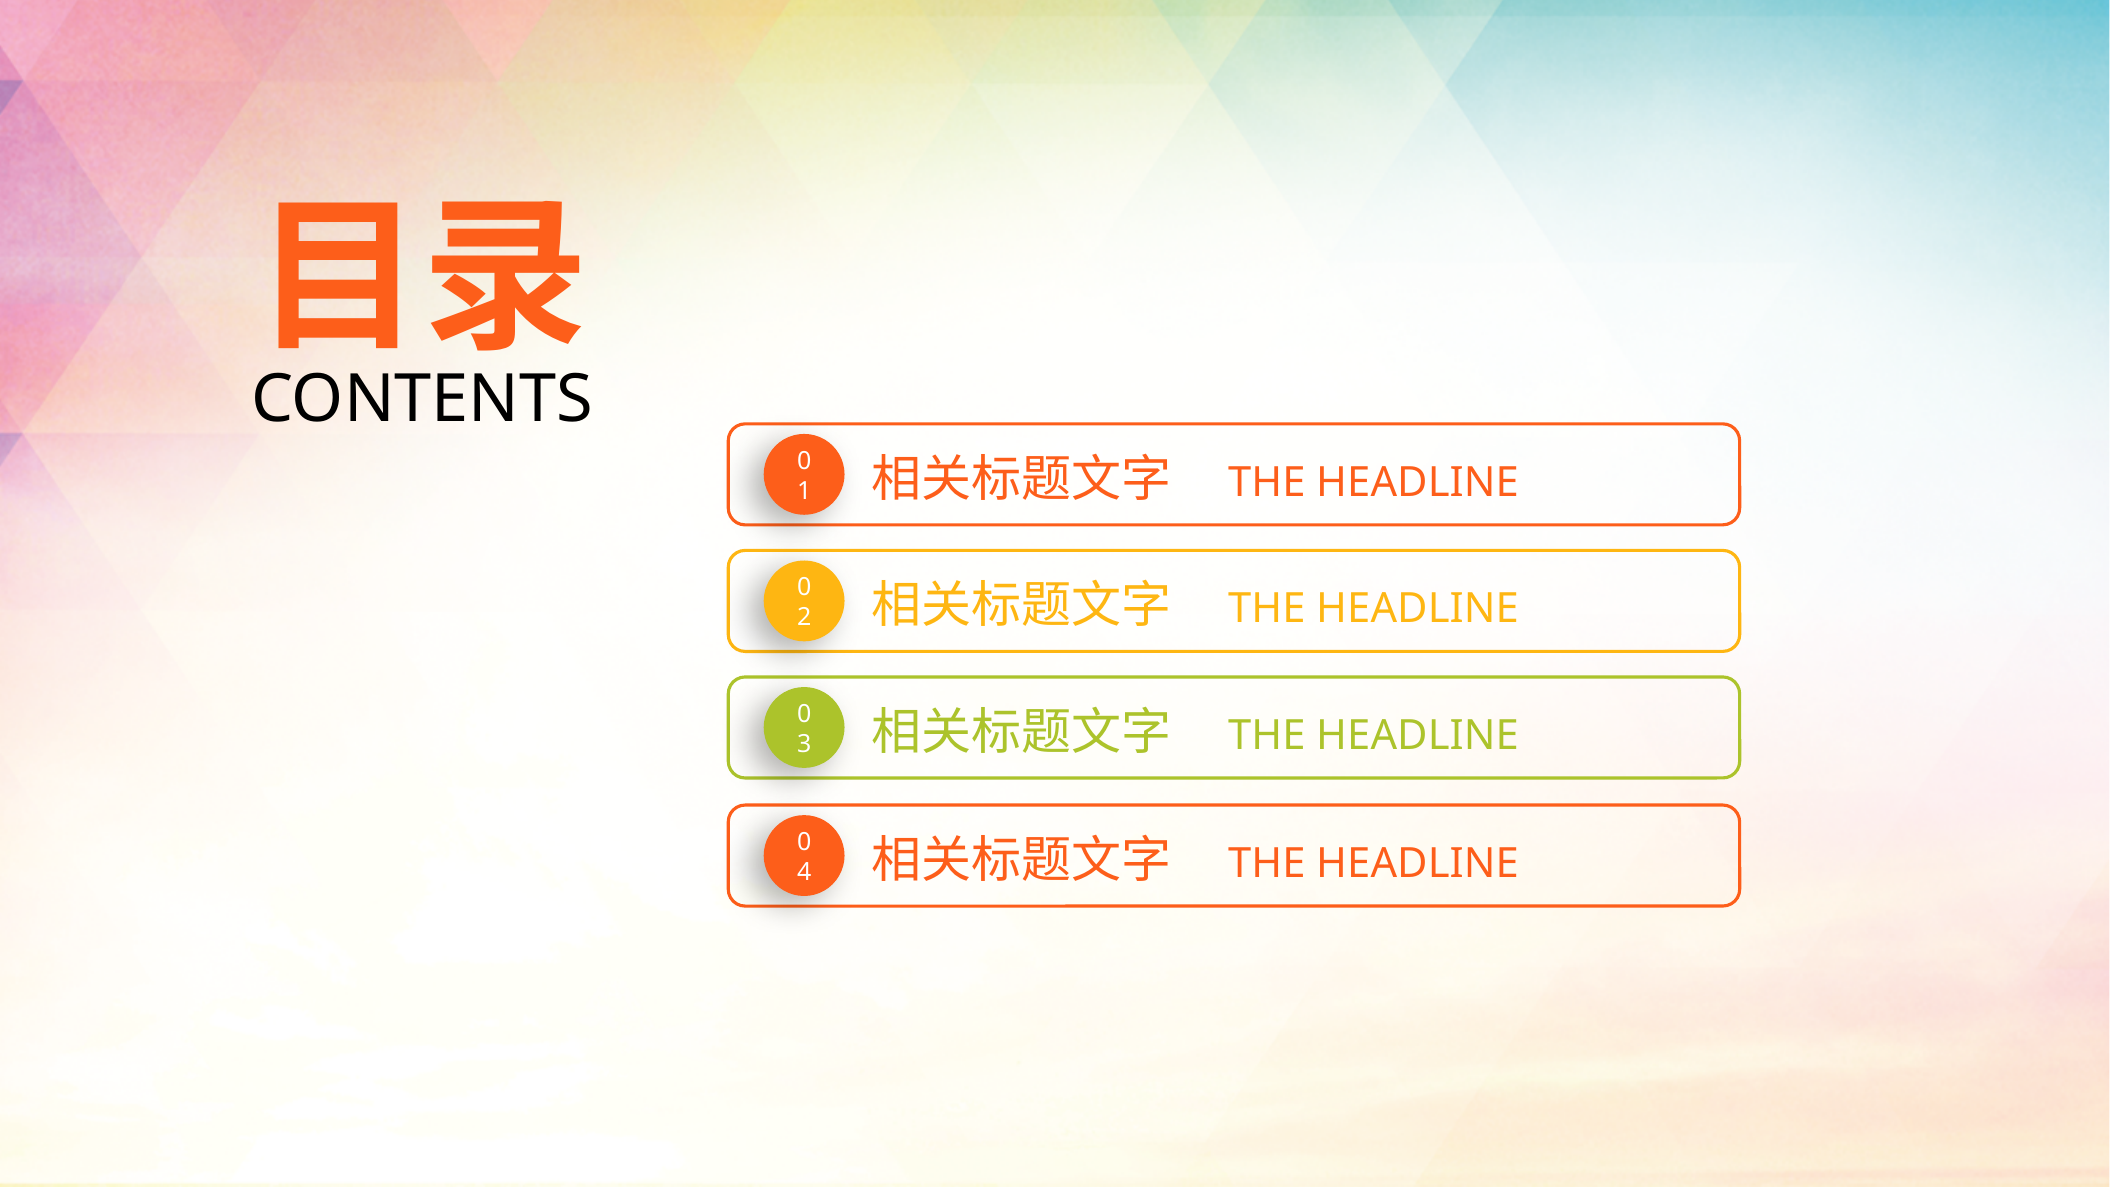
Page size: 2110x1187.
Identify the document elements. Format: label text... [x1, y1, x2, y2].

text_box 03 [762, 686, 846, 769]
picture [0, 0, 2110, 1187]
text_box 相关标题文字 THE HEADLINE [856, 692, 1534, 767]
text_box [727, 675, 1741, 780]
text_box 04 [762, 814, 846, 898]
text_box [727, 549, 1741, 653]
text_box [727, 804, 1741, 908]
text_box 相关标题文字 THE HEADLINE [856, 565, 1534, 641]
text_box 01 [762, 432, 846, 516]
text_box 相关标题文字 THE HEADLINE [856, 439, 1534, 514]
text_box 目录 [235, 161, 609, 331]
text_box contents [217, 331, 628, 443]
text_box 相关标题文字 THE HEADLINE [856, 820, 1534, 895]
text_box [727, 422, 1741, 526]
text_box 02 [762, 559, 846, 643]
